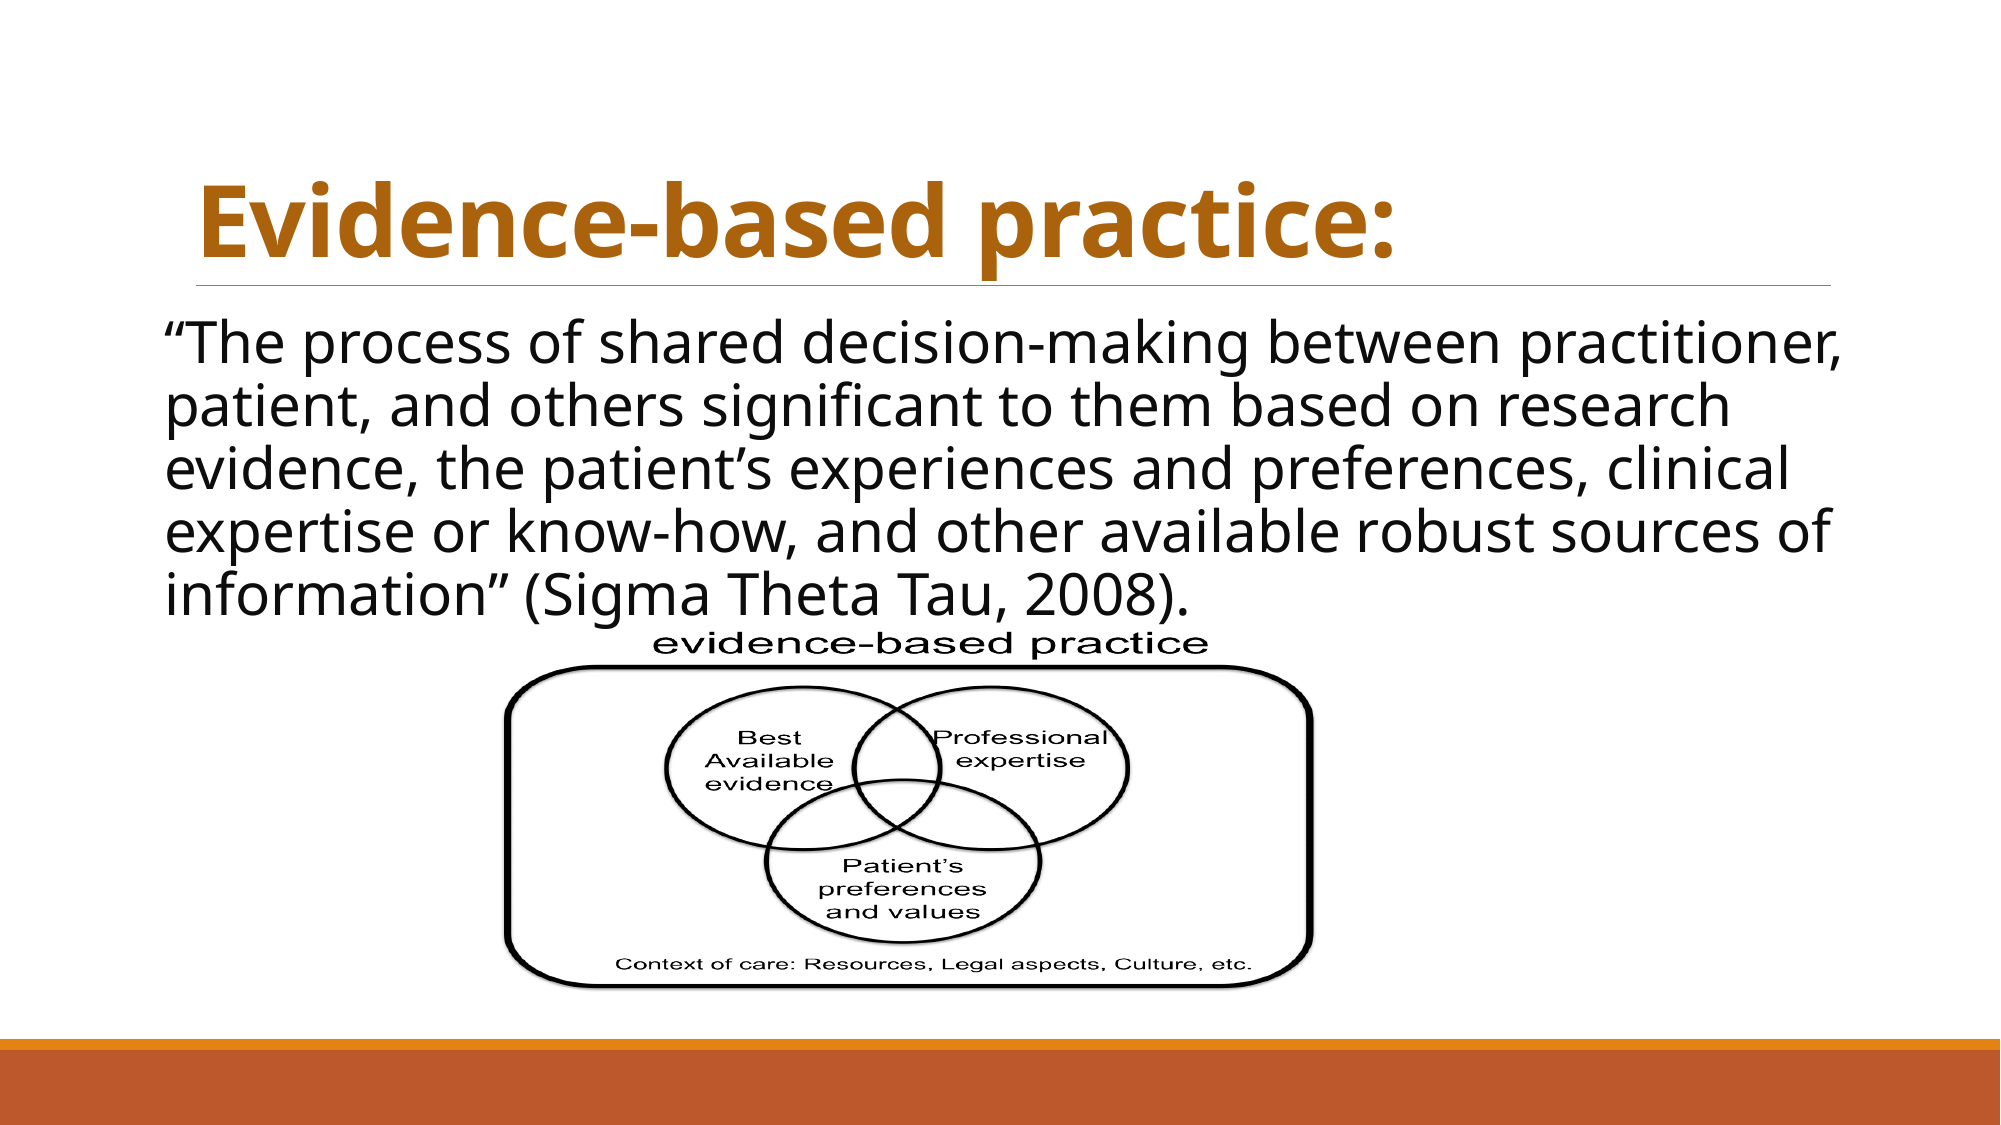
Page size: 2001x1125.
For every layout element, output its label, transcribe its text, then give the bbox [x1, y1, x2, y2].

title Evidence-based practice: [180, 47, 1830, 285]
picture [497, 619, 1319, 993]
list “The process of shared decision-making between practitioner, patient, and others significant to them based on research evidence, the patient’s experiences and preferences, clinical expertise or know-how, and other available robust sources of information” (Sigma Theta Tau, 2008). [149, 305, 1861, 1055]
